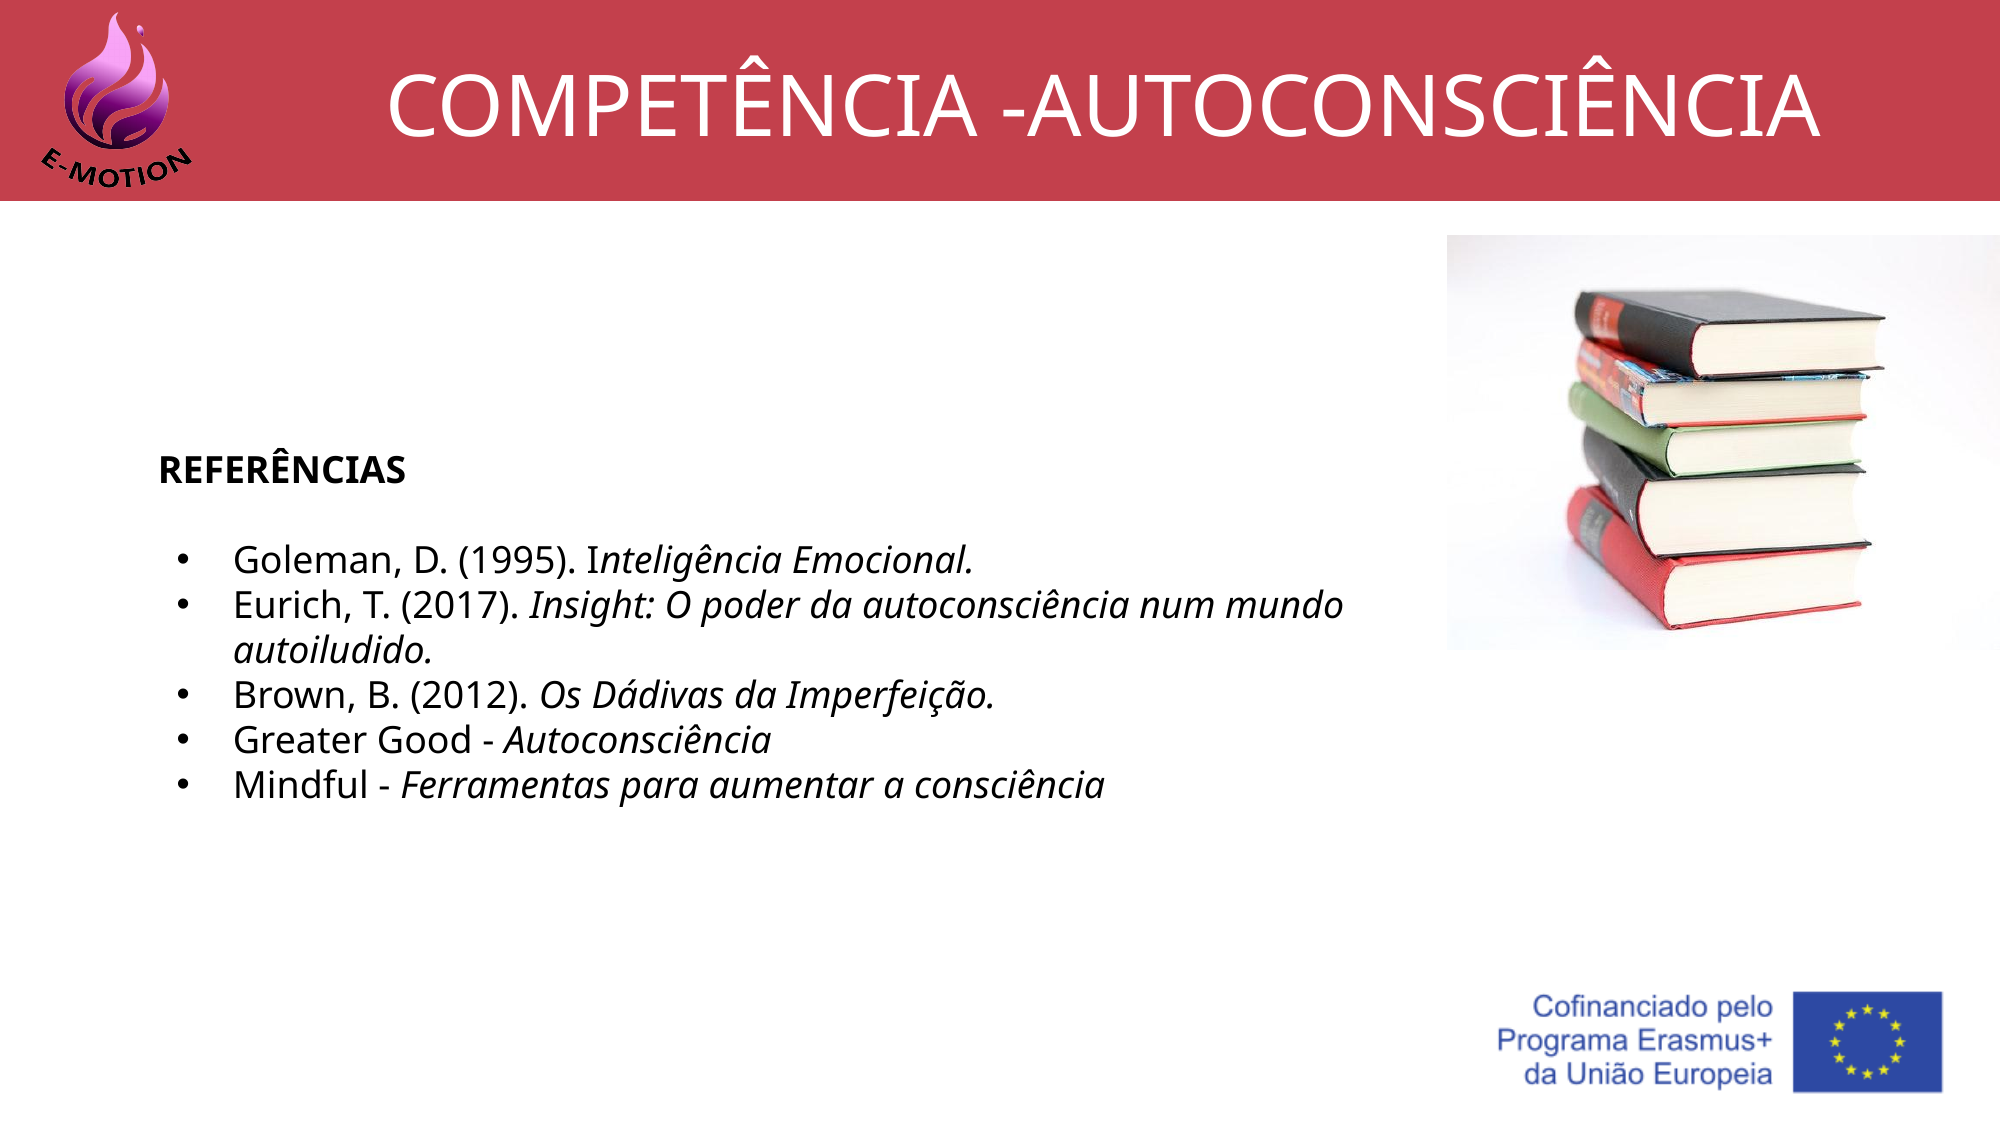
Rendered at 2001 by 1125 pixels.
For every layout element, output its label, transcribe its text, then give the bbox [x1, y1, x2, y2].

picture [1447, 235, 2000, 650]
text_box COMPETÊNCIA -AUTOCONSCIÊNCIA [257, 47, 1838, 170]
picture [1396, 955, 2000, 1125]
picture [0, 0, 253, 247]
text_box REFERÊNCIAS Goleman, D. (1995). Inteligência Emocional. Eurich, T. (2017). Insight: O poder da autoconsciência num mundo autoiludido. Brown, B. (2012). Os Dádivas da Imperfeição. Greater Good - Autoconsciência Mindful - Ferramentas para aumentar a consciência [142, 438, 1491, 814]
